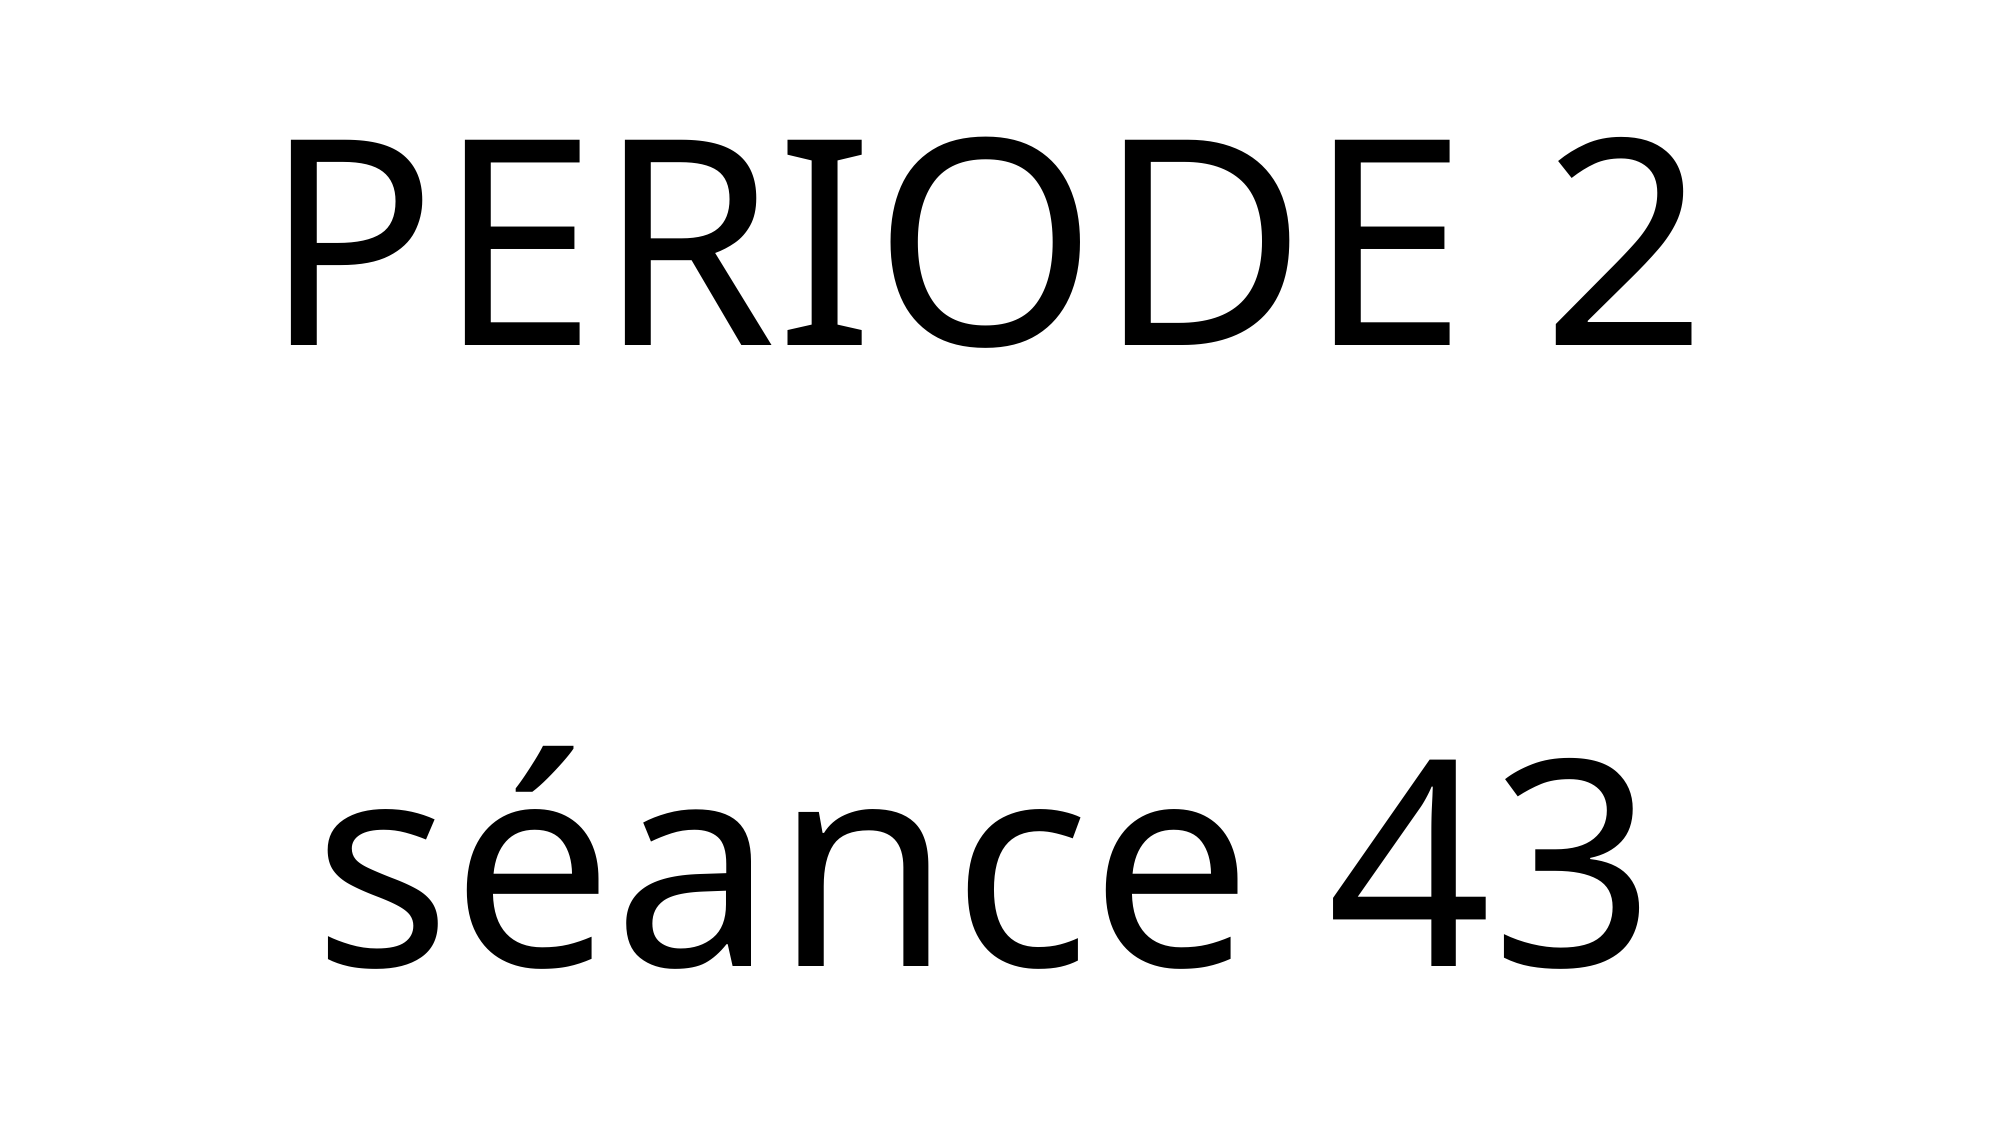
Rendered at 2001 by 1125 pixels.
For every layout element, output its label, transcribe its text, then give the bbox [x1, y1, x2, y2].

title PERIODE 2 séance 43 [0, 0, 2000, 1125]
